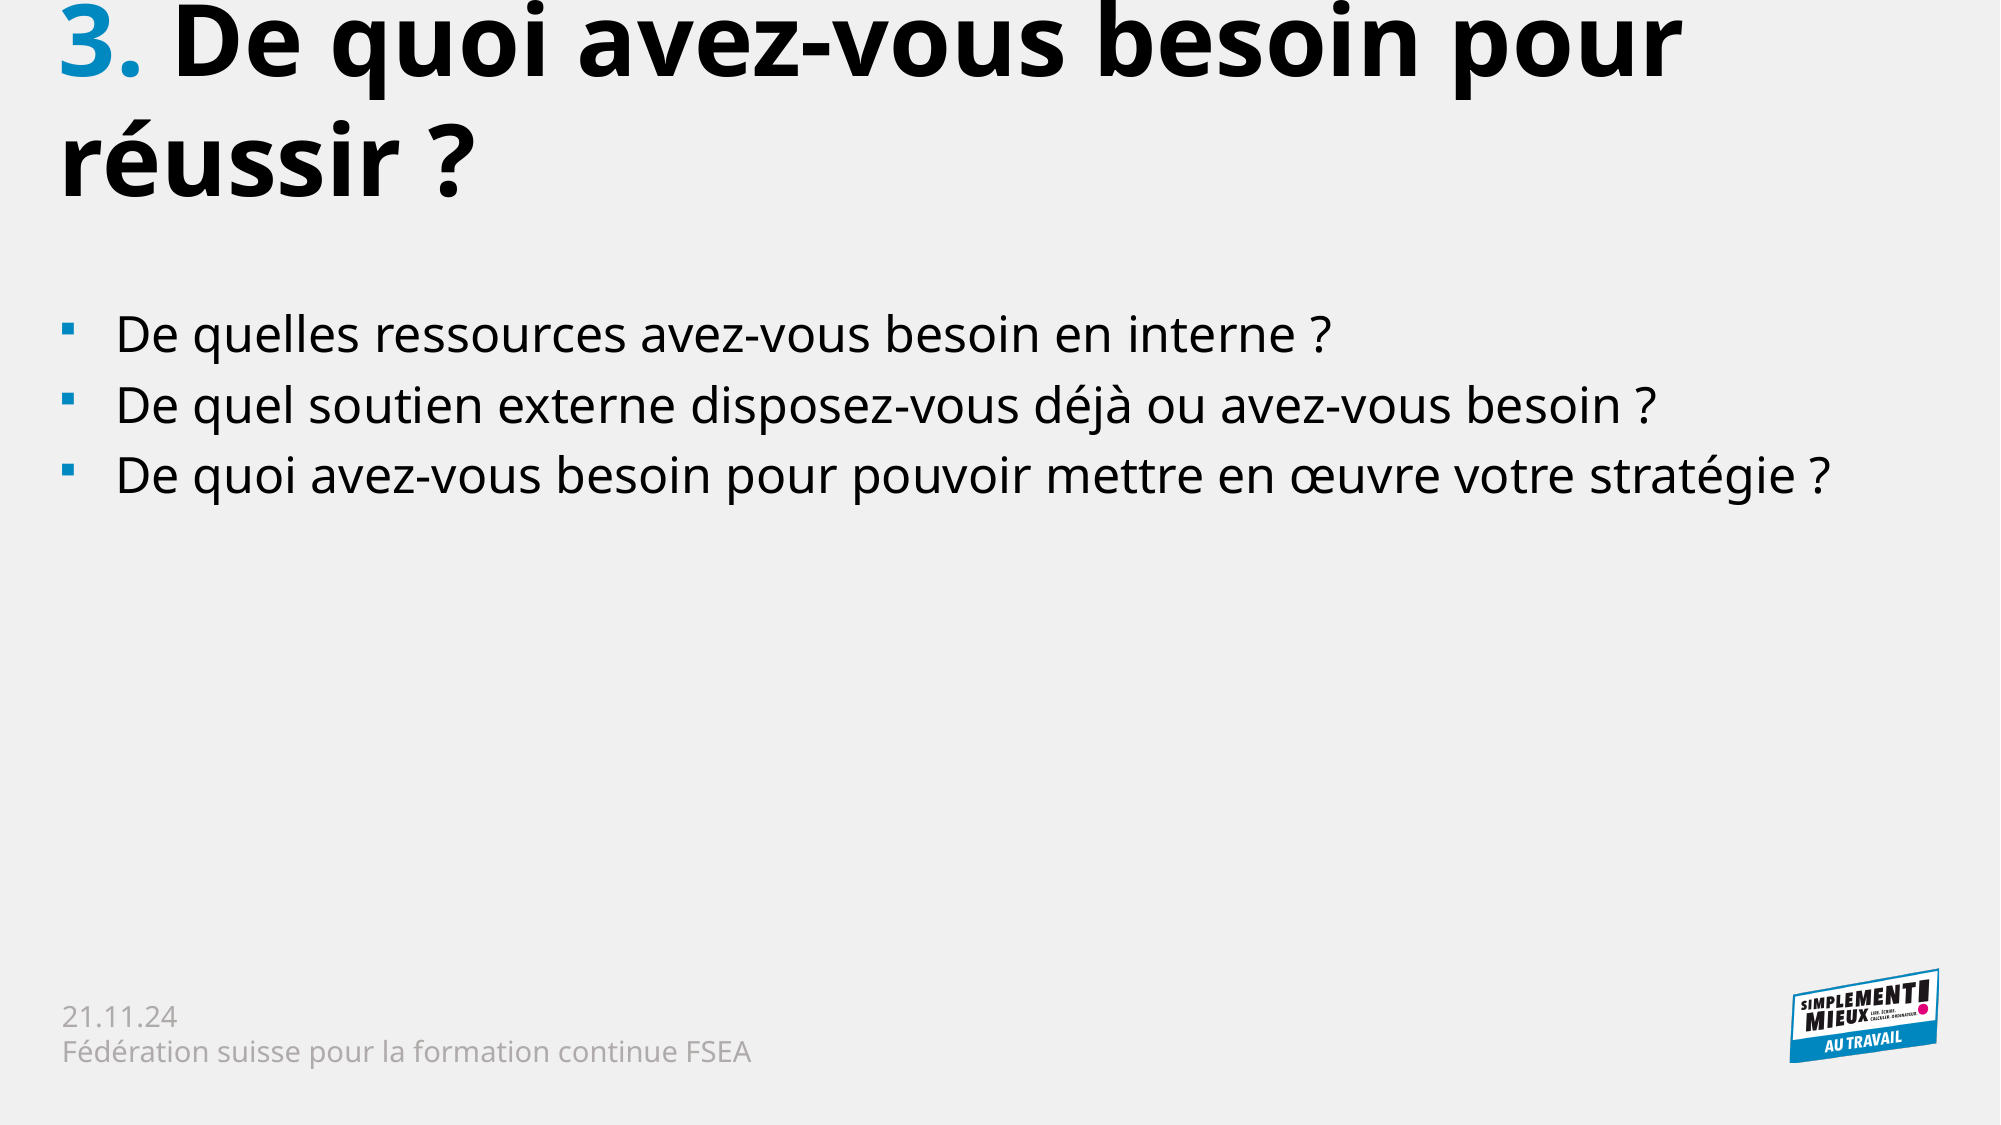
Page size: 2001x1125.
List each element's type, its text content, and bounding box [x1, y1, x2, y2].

text_box De quelles ressources avez-vous besoin en interne ? De quel soutien externe disposez-vous déjà ou avez-vous besoin ? De quoi avez-vous besoin pour pouvoir mettre en œuvre votre stratégie ? [43, 302, 1939, 897]
text_box 3. De quoi avez-vous besoin pour réussir ? [43, 0, 1923, 193]
